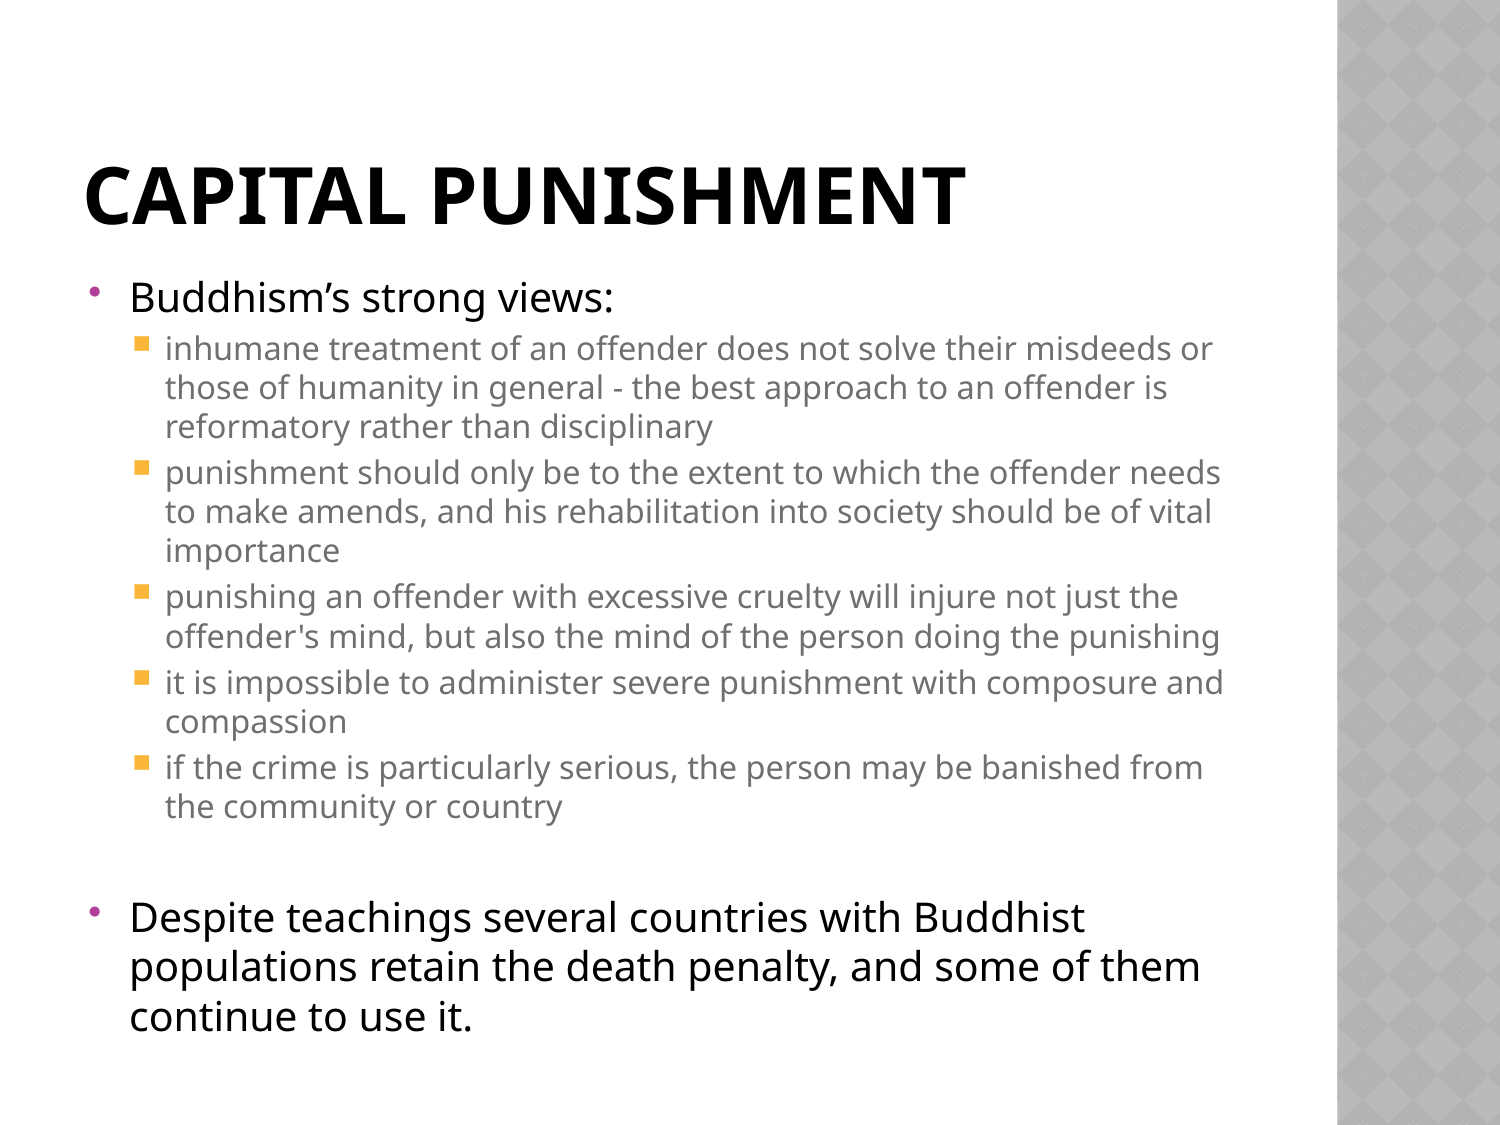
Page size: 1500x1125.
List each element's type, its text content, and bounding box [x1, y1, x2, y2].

list Buddhism’s strong views: inhumane treatment of an offender does not solve their misdeeds or those of humanity in general - the best approach to an offender is reformatory rather than disciplinary punishment should only be to the extent to which the offender needs to make amends, and his rehabilitation into society should be of vital importance punishing an offender with excessive cruelty will injure not just the offender's mind, but also the mind of the person doing the punishing it is impossible to administer severe punishment with composure and compassion if the crime is particularly serious, the person may be banished from the community or country Despite teachings several countries with Buddhist populations retain the death penalty, and some of them continue to use it. [75, 264, 1263, 1059]
title Capital Punishment [75, 52, 1263, 240]
